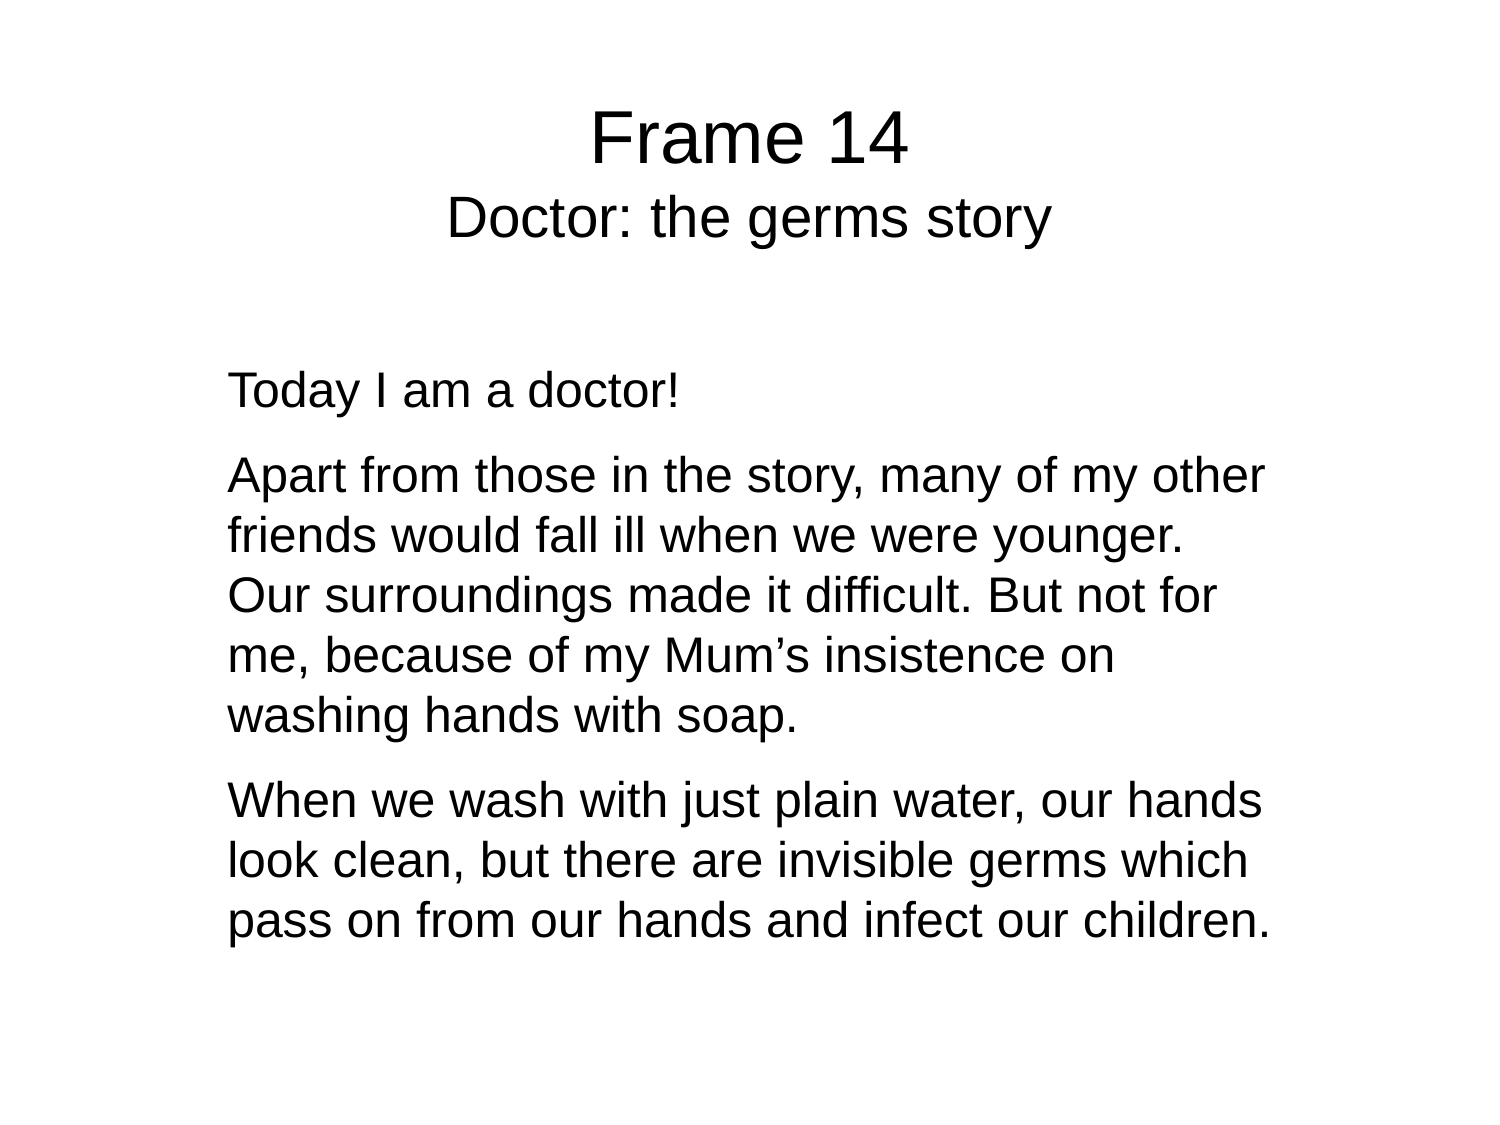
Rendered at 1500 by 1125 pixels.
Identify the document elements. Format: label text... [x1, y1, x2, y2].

text_box Today I am a doctor! Apart from those in the story, many of my other friends would fall ill when we were younger. Our surroundings made it difficult. But not for me, because of my Mum’s insistence on washing hands with soap. When we wash with just plain water, our hands look clean, but there are invisible germs which pass on from our hands and infect our children. [212, 349, 1288, 955]
title Frame 14 Doctor: the germs story [75, 75, 1425, 263]
